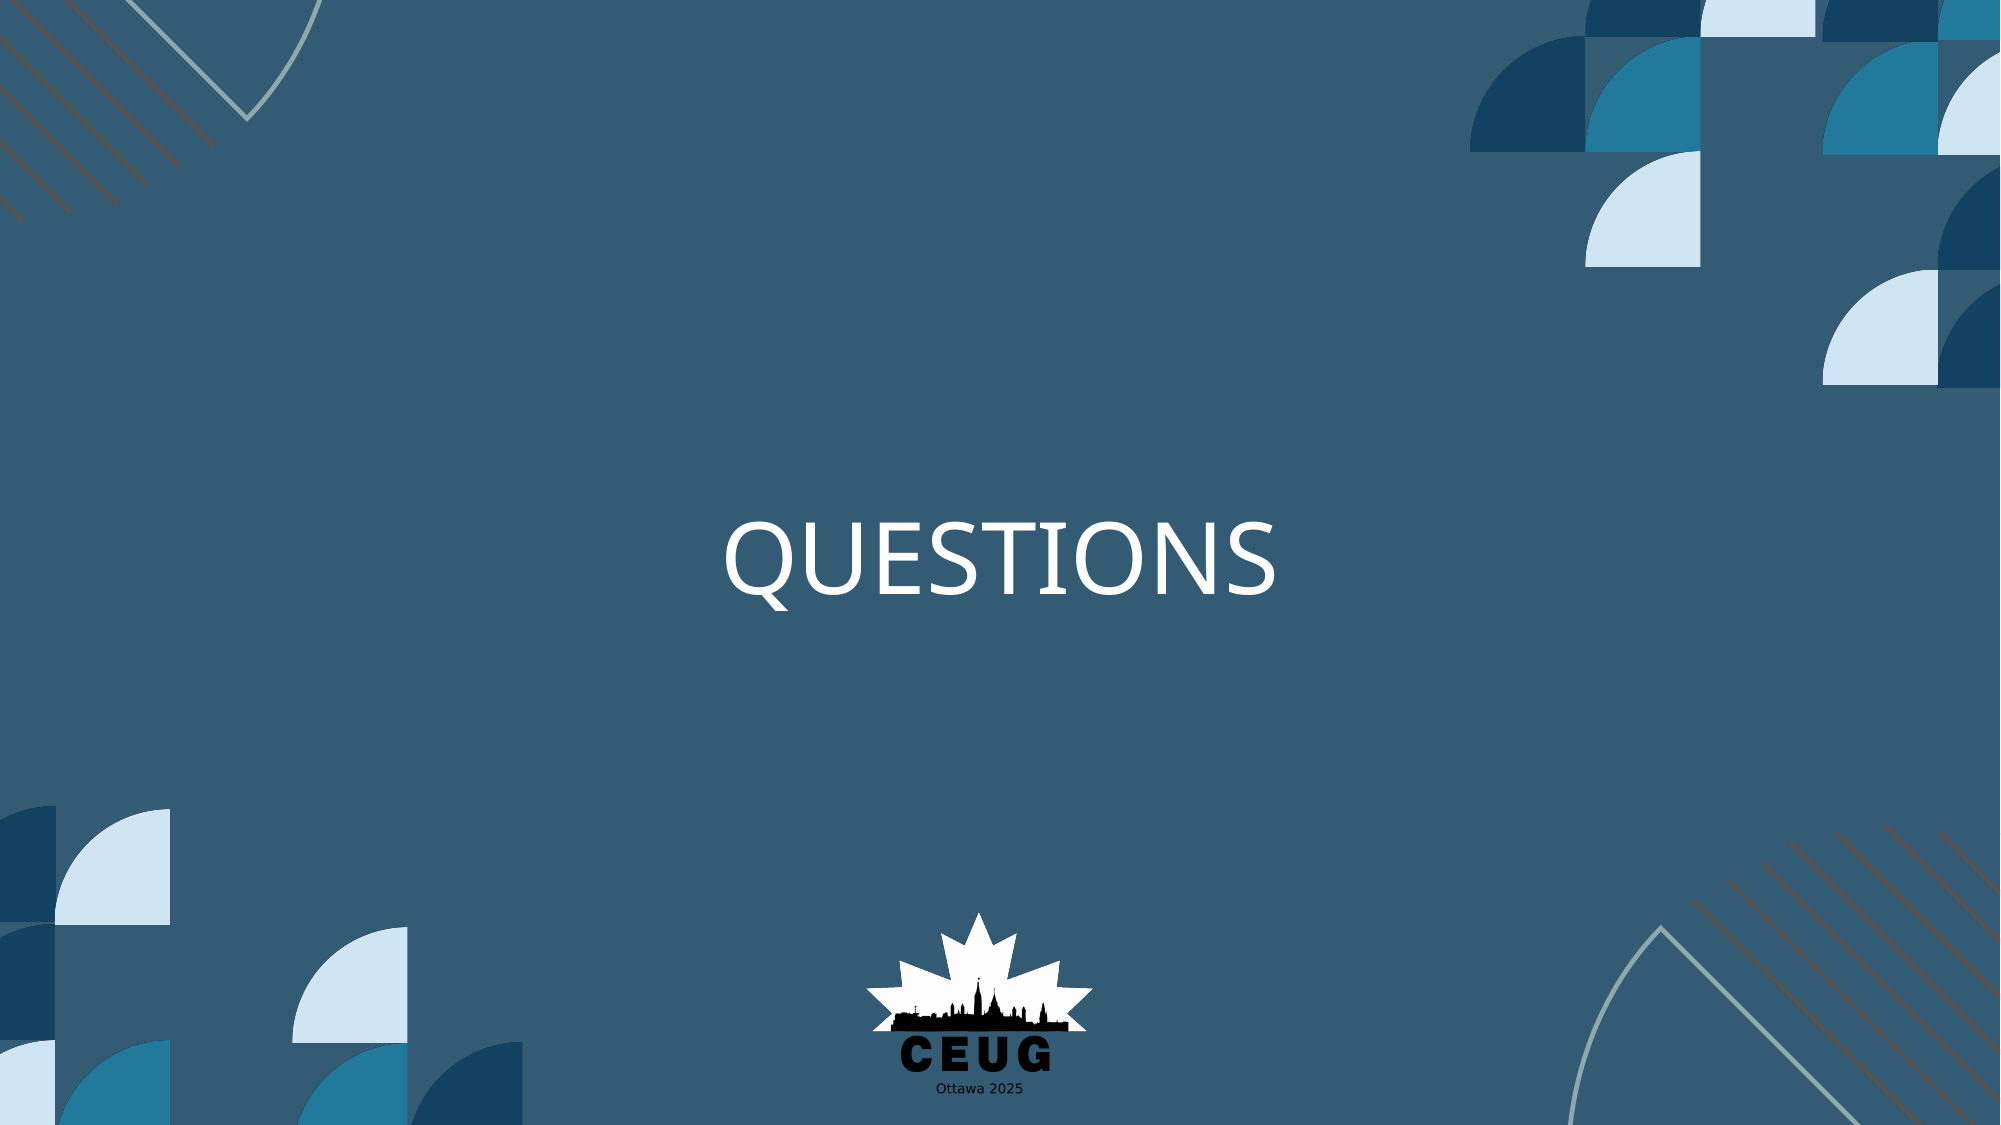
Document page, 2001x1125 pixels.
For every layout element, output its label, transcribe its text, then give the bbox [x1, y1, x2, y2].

picture [0, 806, 170, 1125]
picture [292, 927, 523, 1125]
picture [1470, 0, 1816, 267]
picture [866, 912, 1093, 1100]
picture [1822, 0, 2001, 388]
title QUESTIONS [137, 453, 1863, 672]
